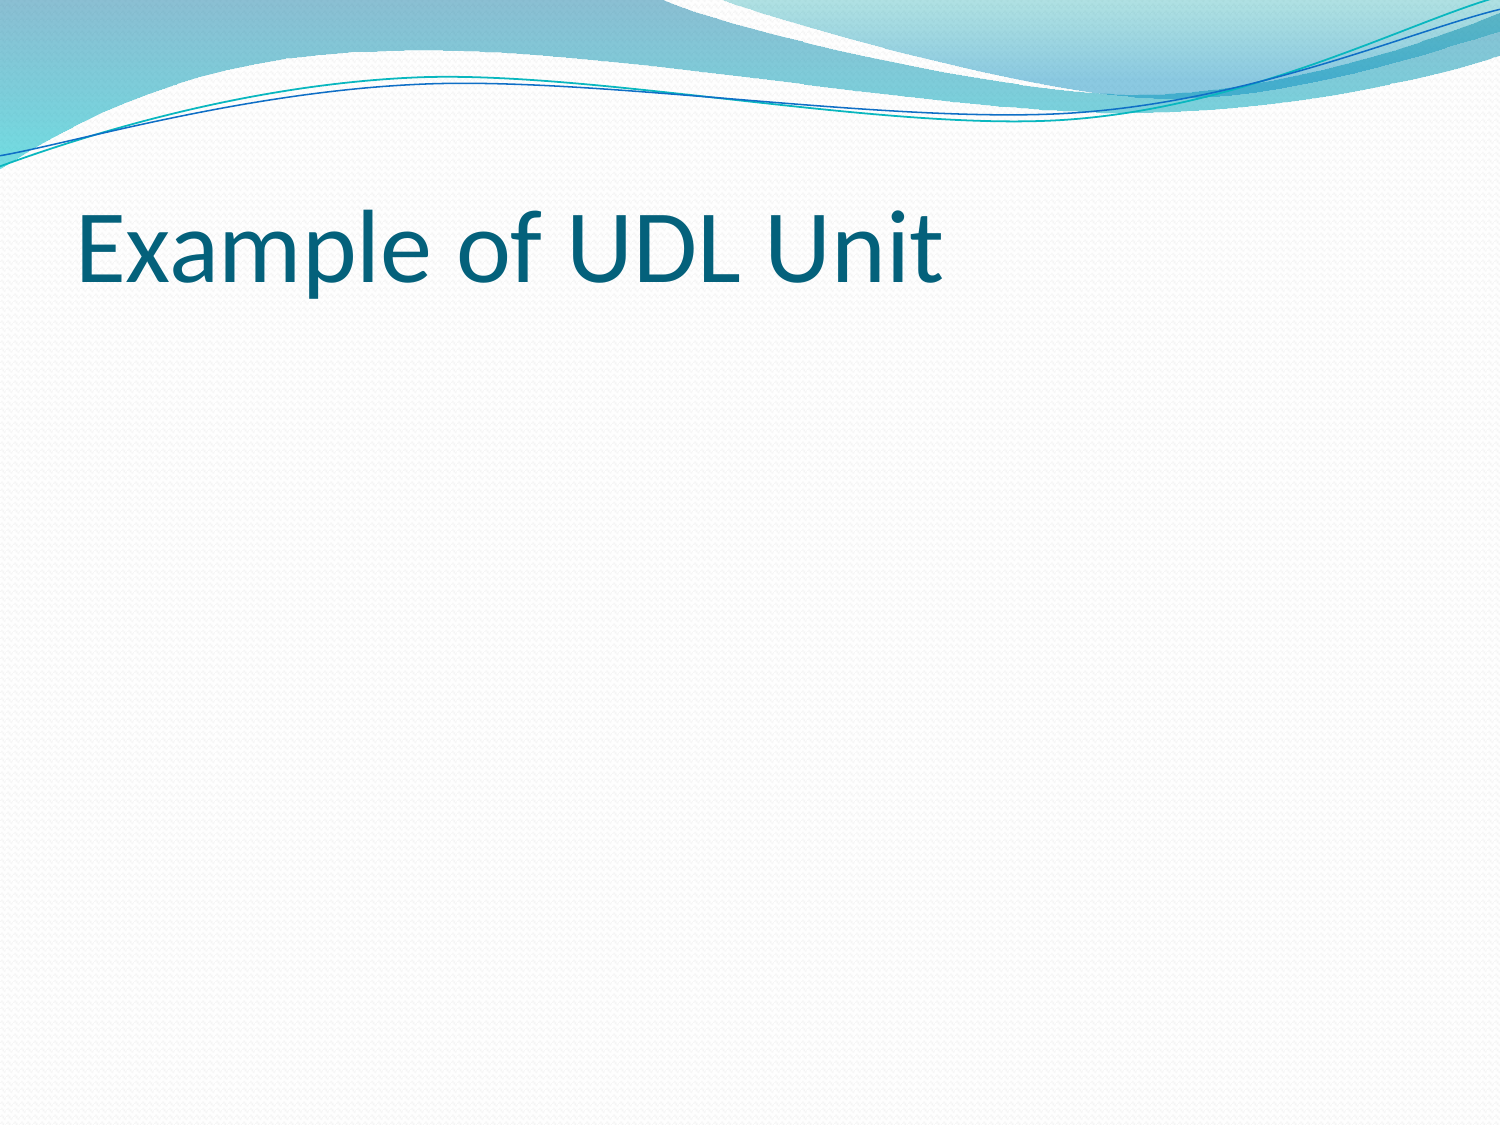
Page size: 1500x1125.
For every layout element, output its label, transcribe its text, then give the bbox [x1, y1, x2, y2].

title Example of UDL Unit [75, 115, 1438, 303]
